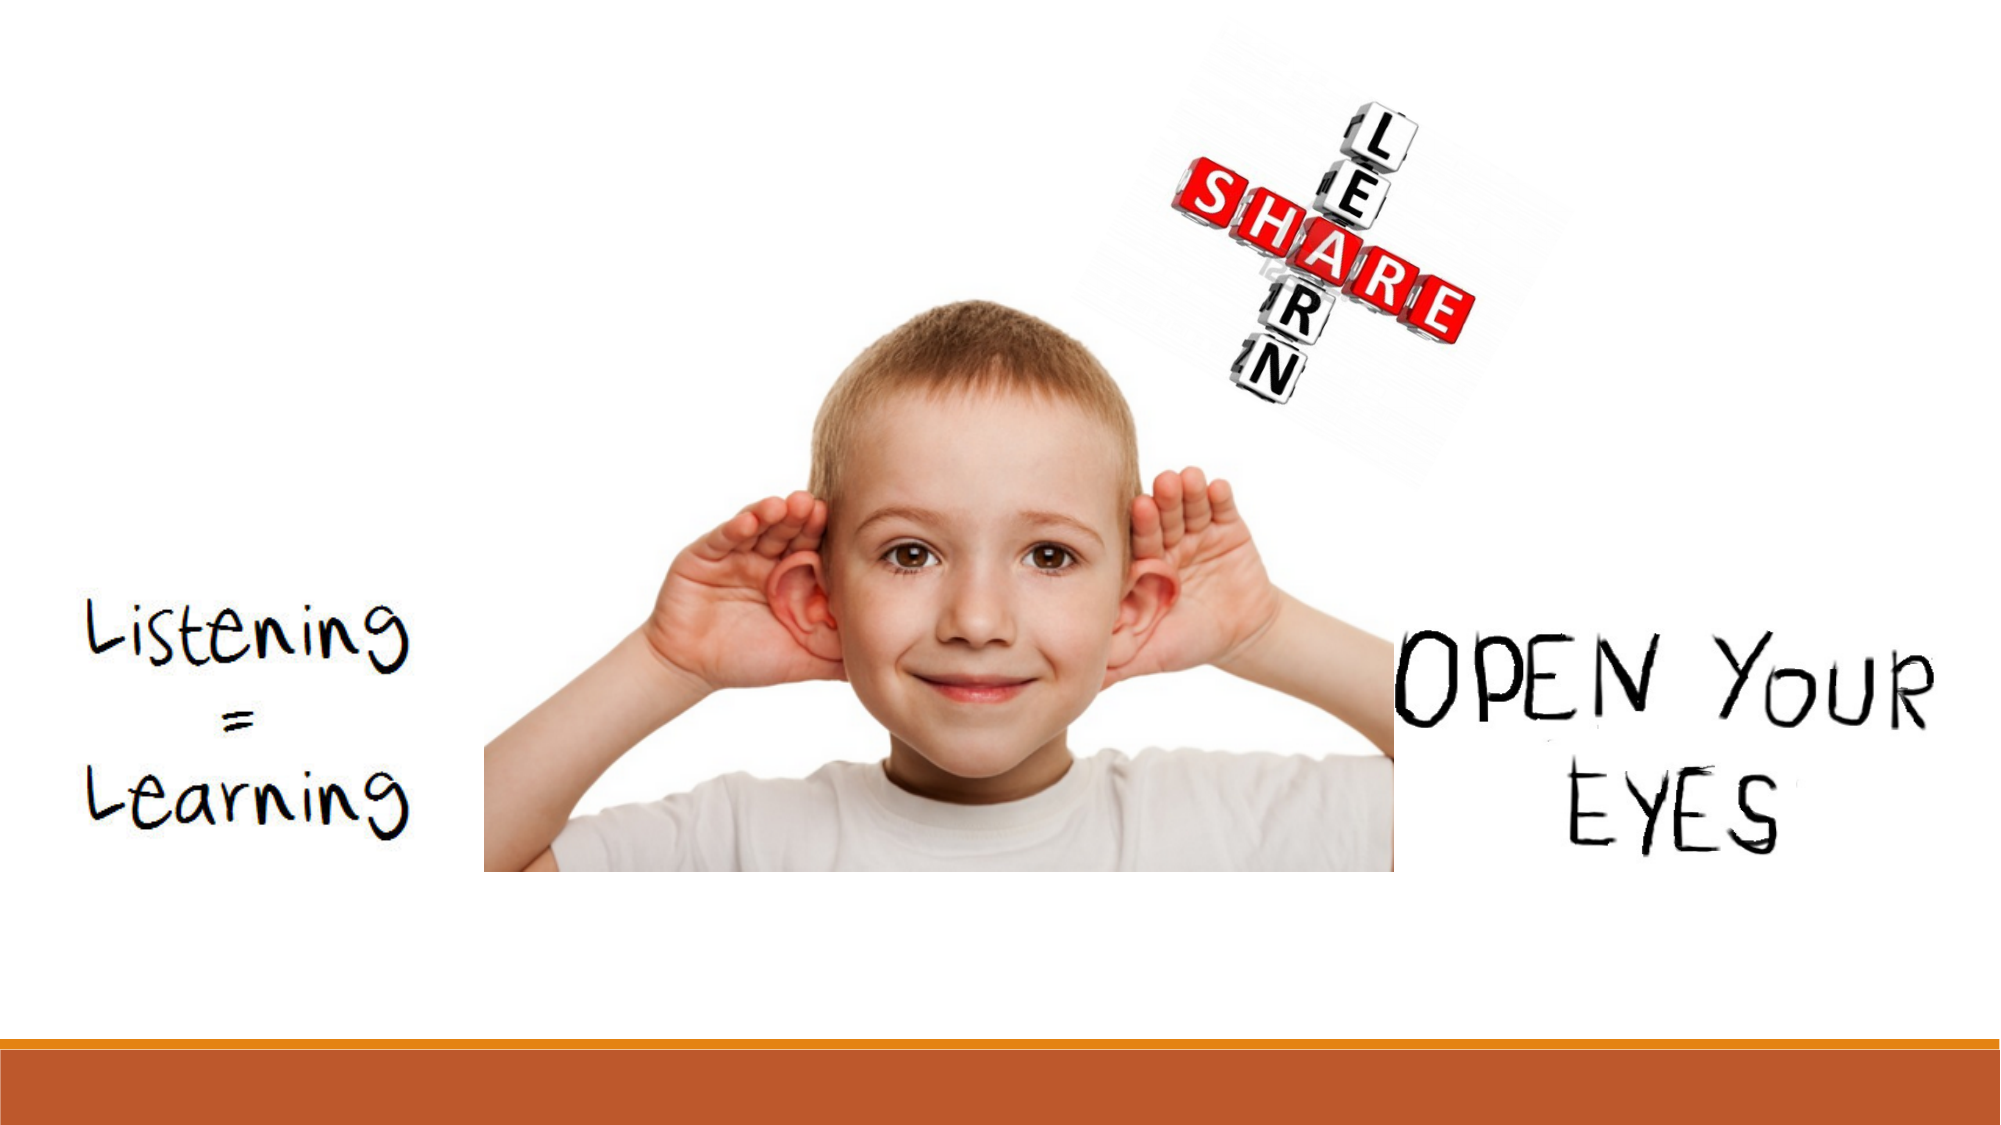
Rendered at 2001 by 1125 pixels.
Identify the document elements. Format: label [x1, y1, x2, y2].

picture [10, 16, 1942, 905]
